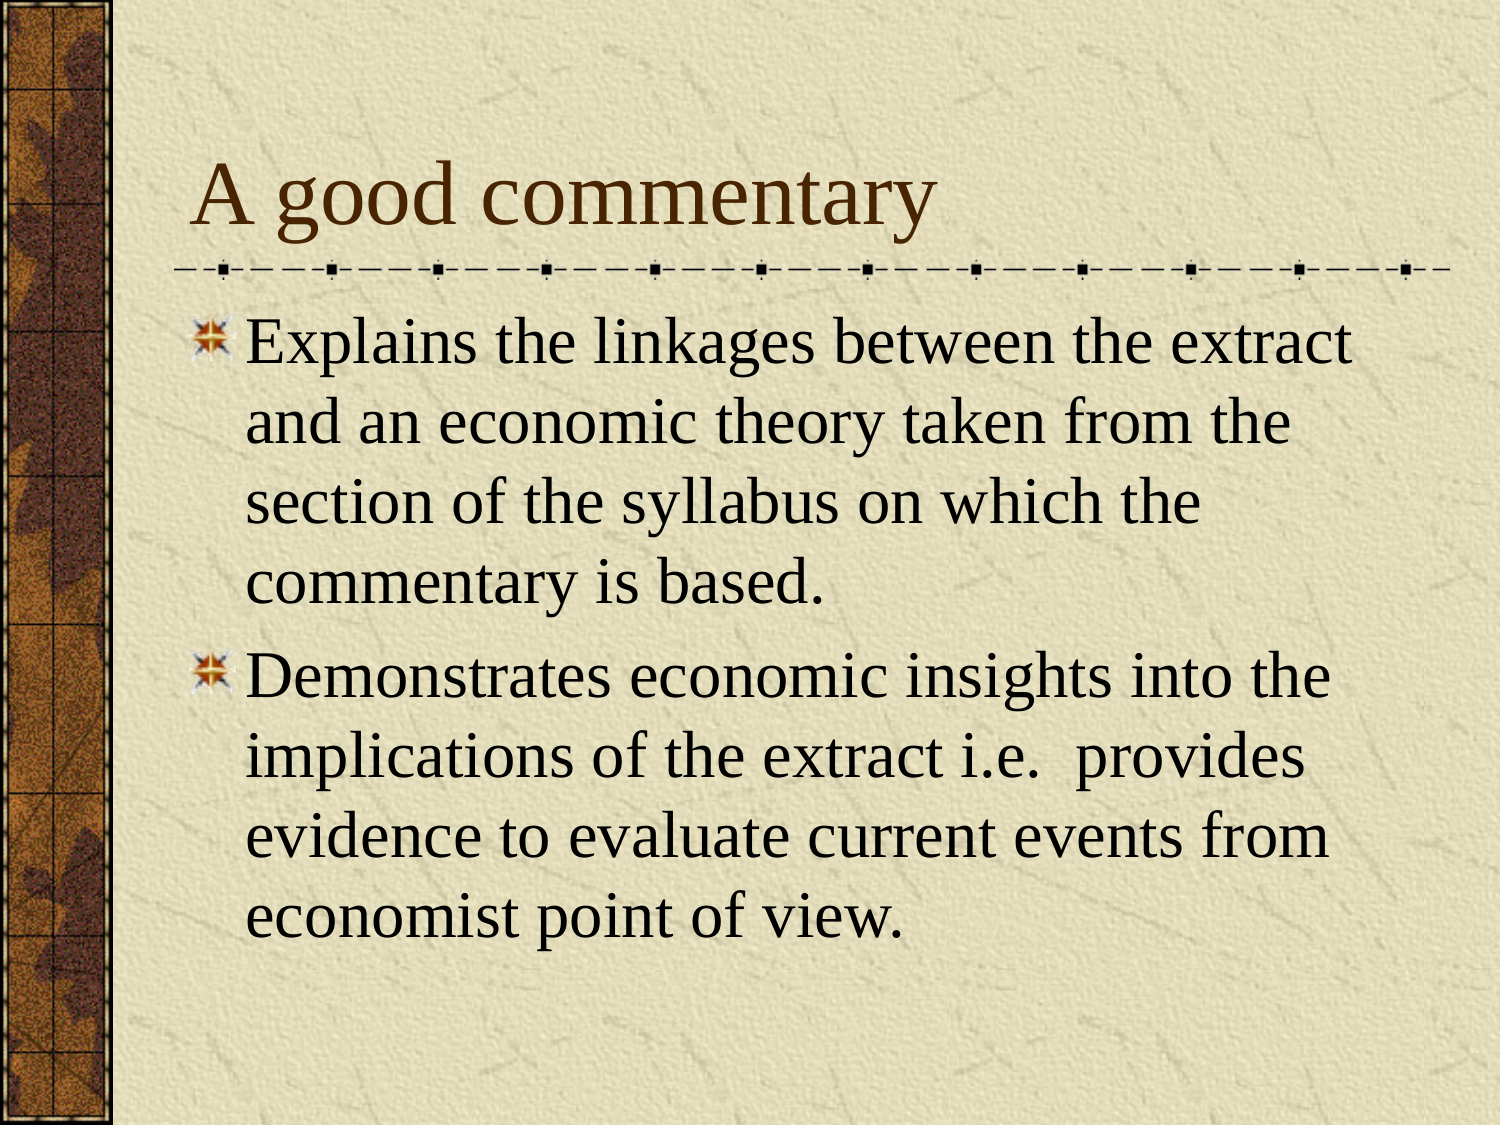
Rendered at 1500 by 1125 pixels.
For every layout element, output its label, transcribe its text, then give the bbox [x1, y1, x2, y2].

picture [0, 0, 1500, 1125]
title A good commentary [174, 62, 1451, 251]
list Explains the linkages between the extract and an economic theory taken from the section of the syllabus on which the commentary is based. Demonstrates economic insights into the implications of the extract i.e. provides evidence to evaluate current events from economist point of view. [173, 289, 1449, 965]
